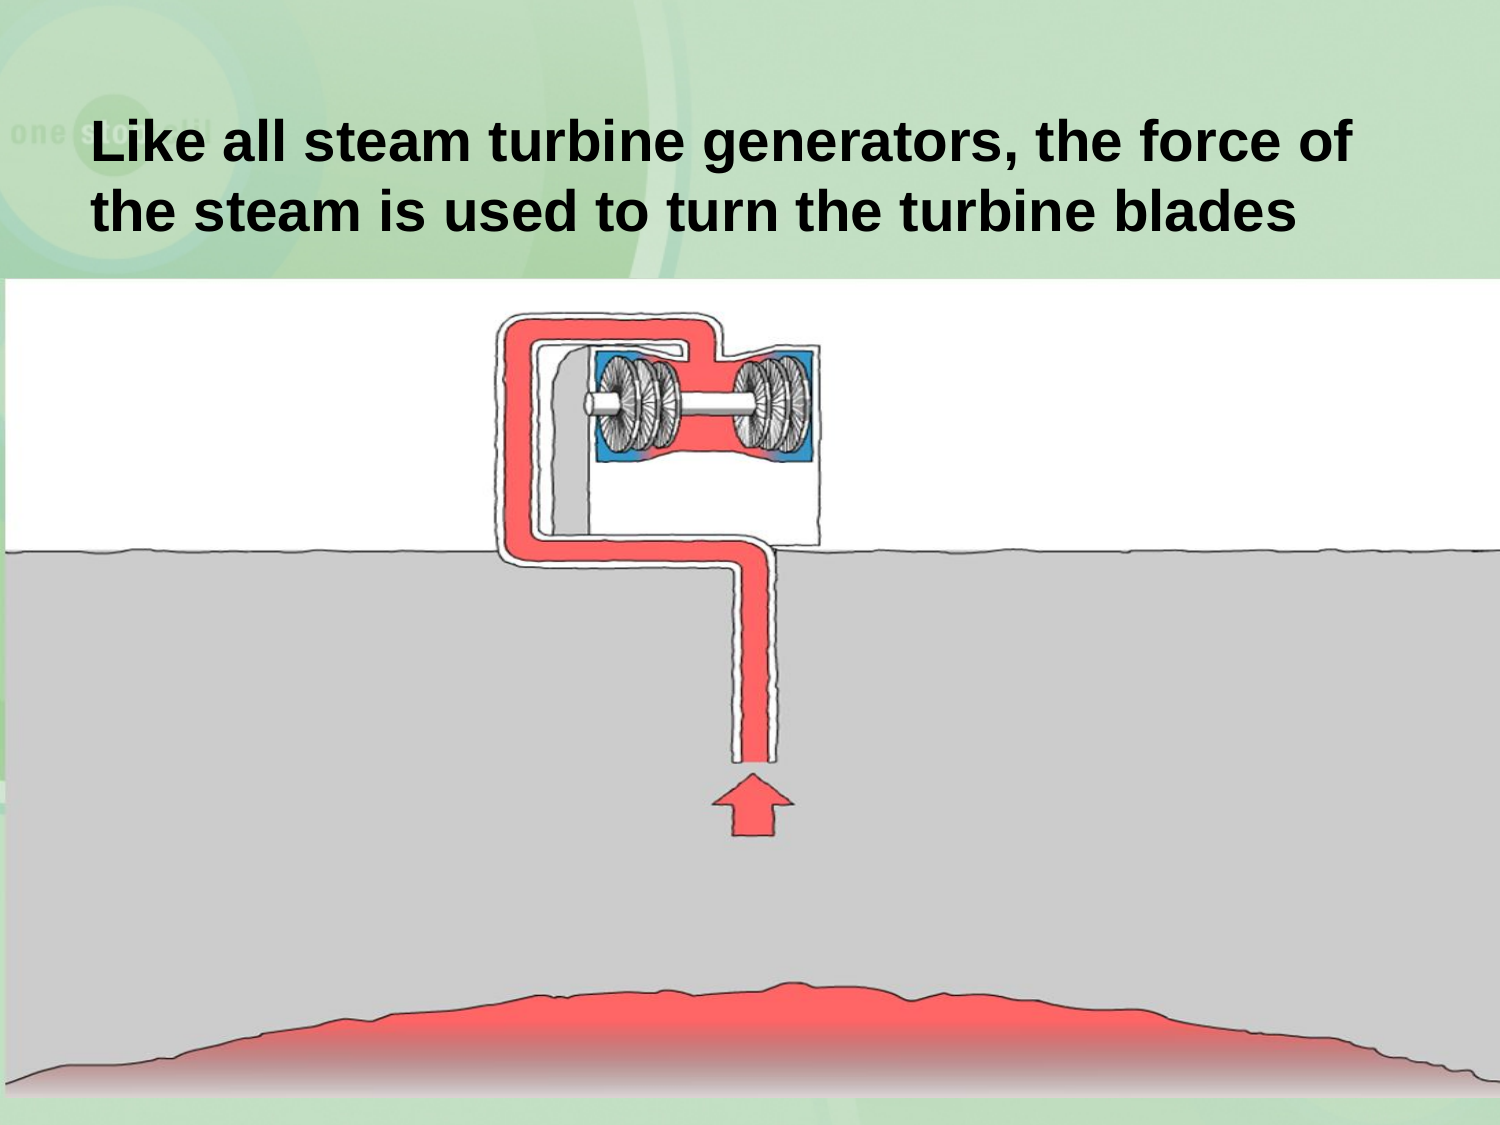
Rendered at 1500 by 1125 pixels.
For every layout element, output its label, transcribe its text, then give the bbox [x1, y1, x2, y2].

title Like all steam turbine generators, the force of the steam is used to turn the turbine blades [75, 79, 1425, 268]
picture [0, 0, 1500, 1125]
